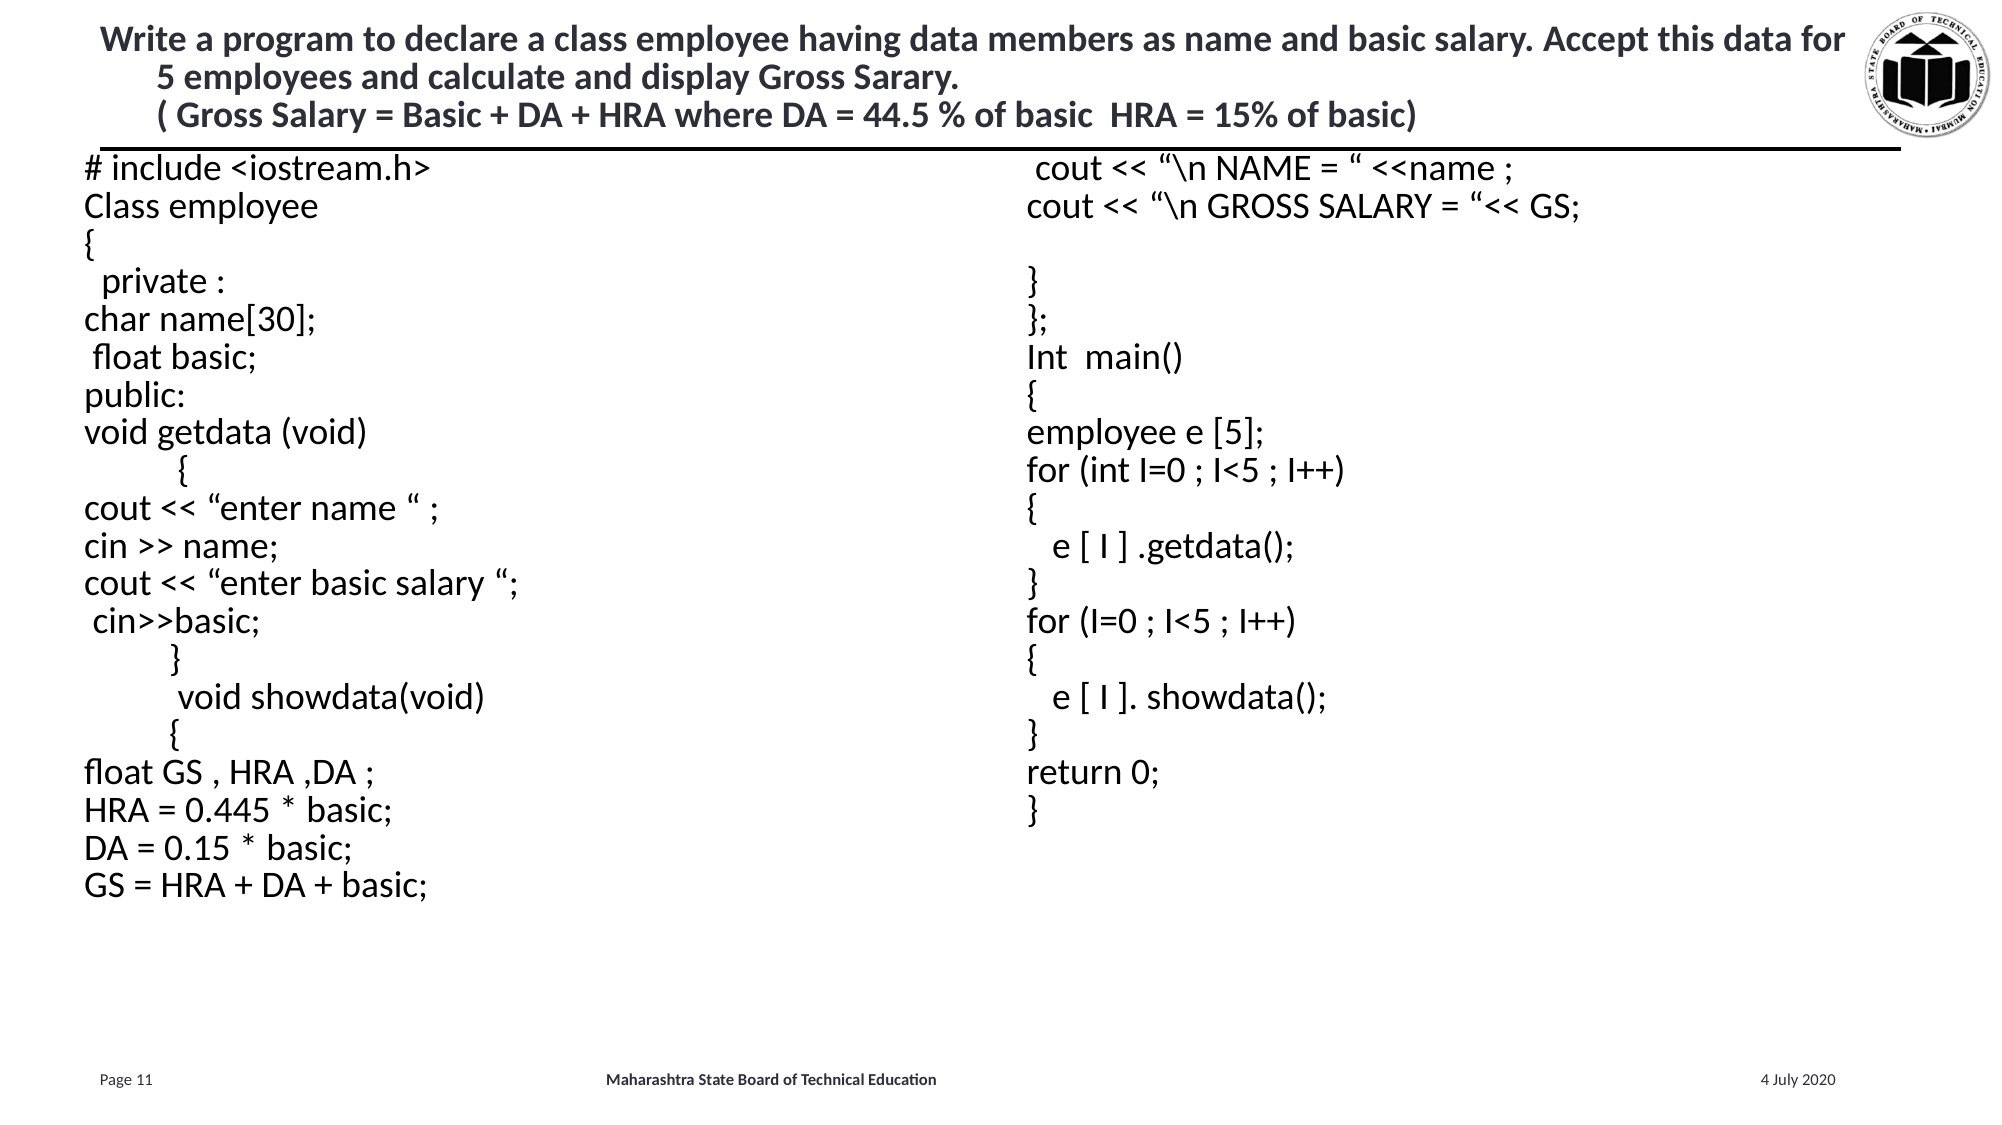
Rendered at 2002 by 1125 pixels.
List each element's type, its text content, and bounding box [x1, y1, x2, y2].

picture [1852, 0, 2001, 149]
table_header # include <iostream.h> Class employee { private : char name[30]; float basic; public: void getdata (void) { cout << “enter name “ ; cin >> name; cout << “enter basic salary “; cin>>basic; } void showdata(void) { float GS , HRA ,DA ; HRA = 0.445 * basic; DA = 0.15 * basic; GS = HRA + DA + basic; [69, 145, 1012, 1011]
title Write a program to declare a class employee having data members as name and basic salary. Accept this data for 5 employees and calculate and display Gross Sarary. ( Gross Salary = Basic + DA + HRA where DA = 44.5 % of basic HRA = 15% of basic) [100, 20, 1860, 145]
table_header cout << “\n NAME = “ <<name ; cout << “\n GROSS SALARY = “<< GS; } }; Int main() { employee e [5]; for (int I=0 ; I<5 ; I++) { e [ I ] .getdata(); } for (I=0 ; I<5 ; I++) { e [ I ]. showdata(); } return 0; } [1012, 145, 1954, 1011]
